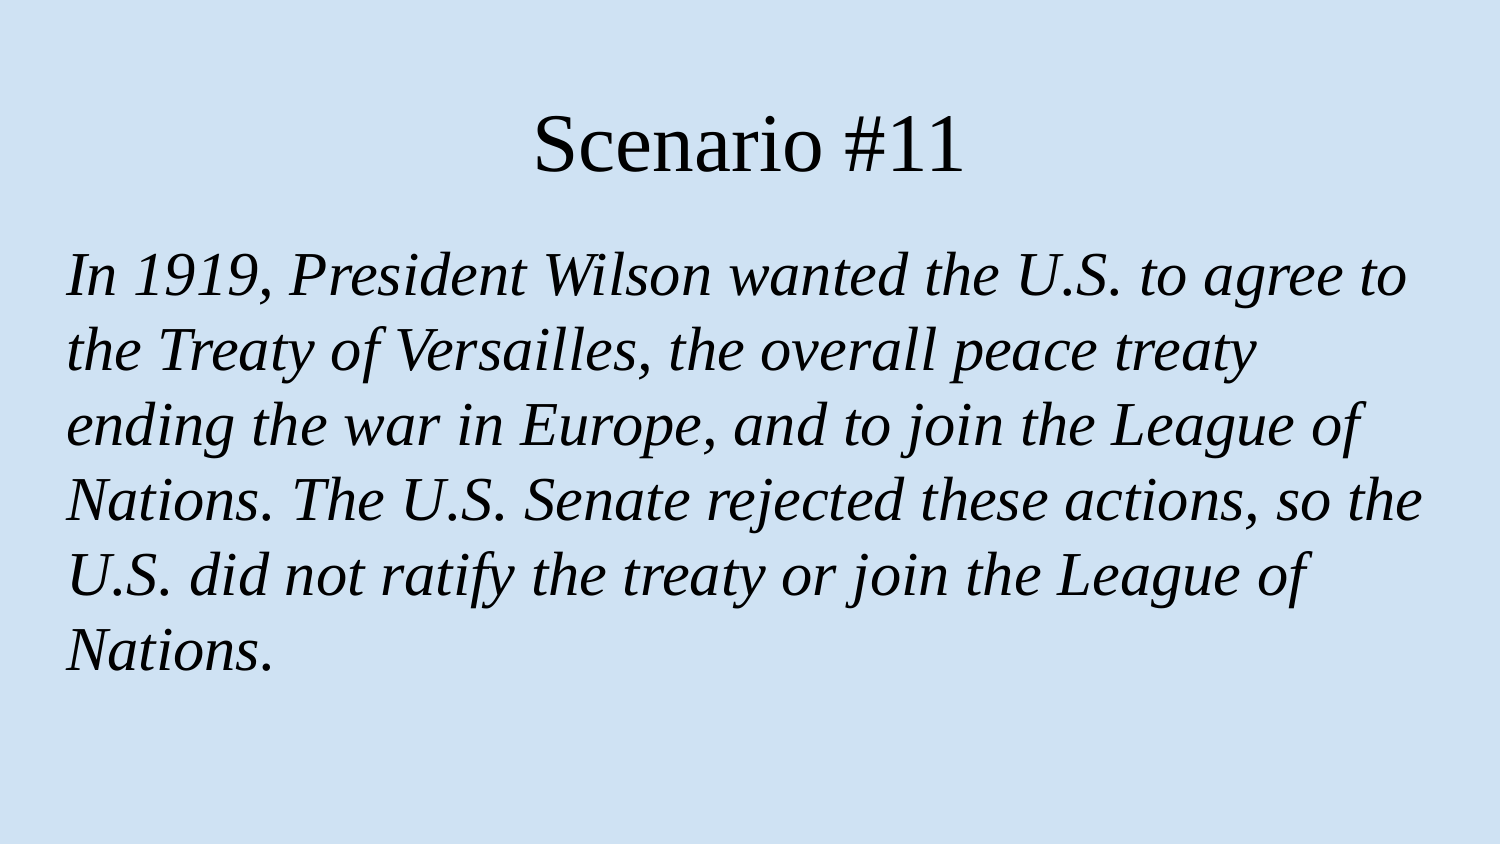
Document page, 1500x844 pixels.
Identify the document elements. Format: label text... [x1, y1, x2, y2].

list In 1919, President Wilson wanted the U.S. to agree to the Treaty of Versailles, the overall peace treaty ending the war in Europe, and to join the League of Nations. The U.S. Senate rejected these actions, so the U.S. did not ratify the treaty or join the League of Nations. [51, 218, 1449, 750]
title Scenario #11 [51, 72, 1449, 167]
